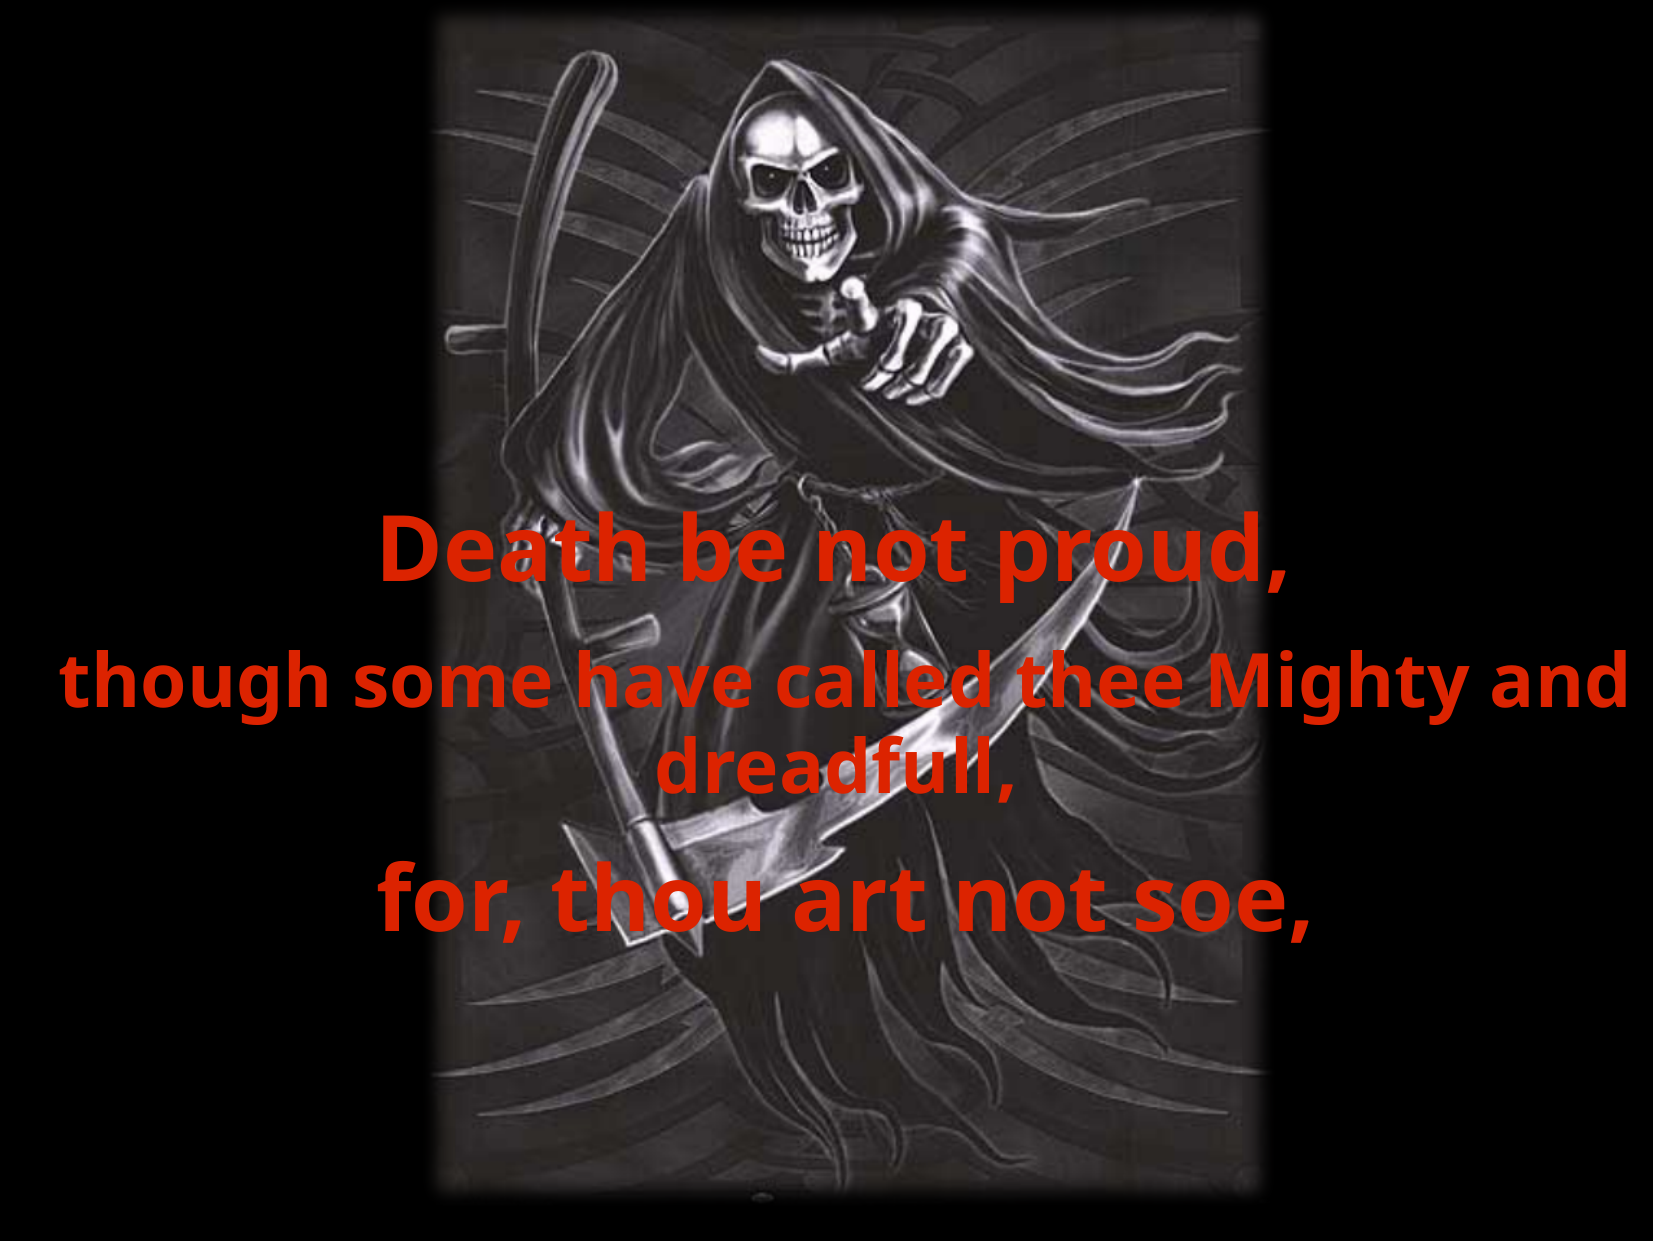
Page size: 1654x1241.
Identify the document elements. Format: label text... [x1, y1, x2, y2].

text_box Death be not proud, though some have called thee Mighty and dreadfull, for, thou art not soe, [39, 495, 416, 921]
picture [421, 0, 1277, 1208]
text_box Death be not proud, though some have called thee Mighty and dreadfull, for, thou art not soe, [1281, 495, 1654, 921]
